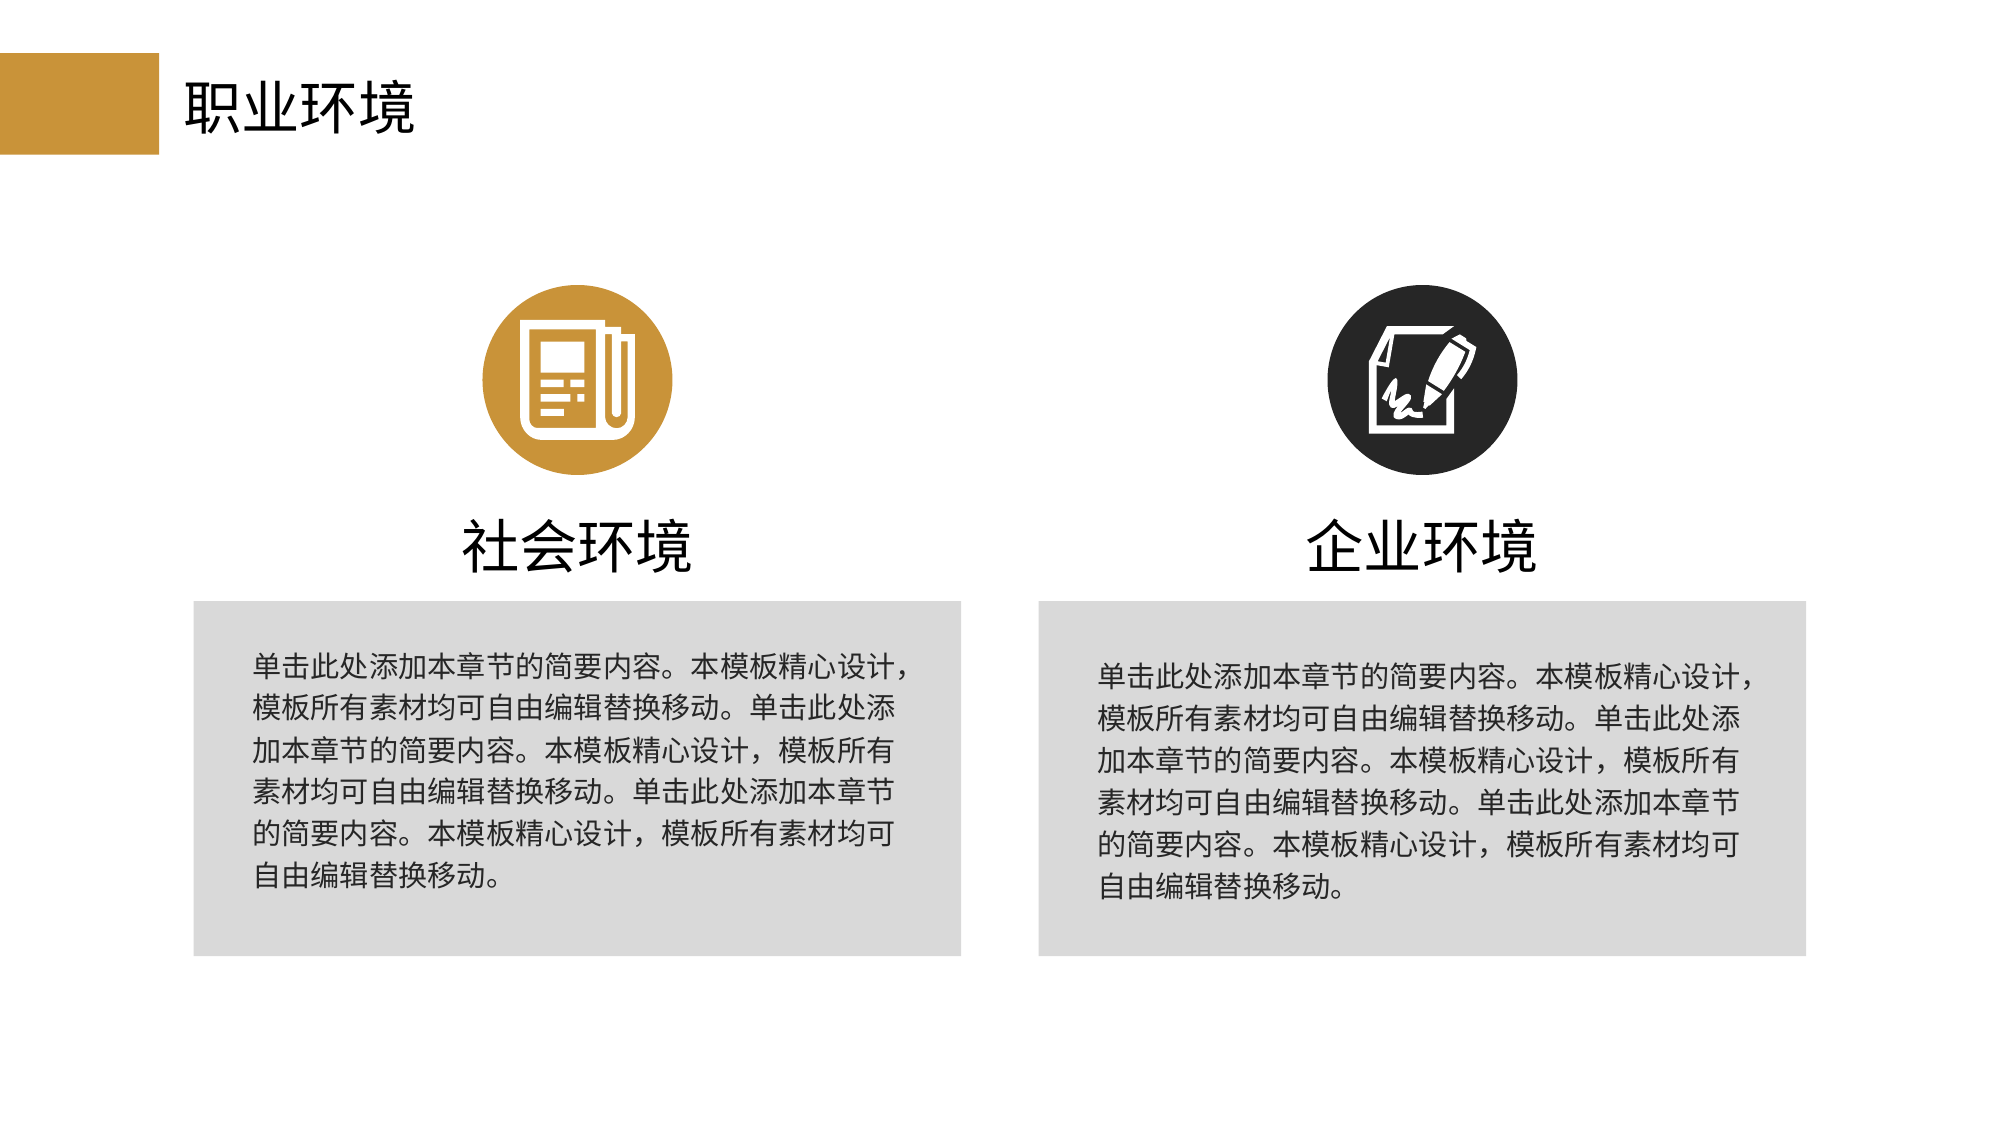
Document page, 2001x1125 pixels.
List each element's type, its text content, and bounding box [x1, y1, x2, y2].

text_box 社会环境 [433, 502, 722, 588]
text_box [1038, 600, 1807, 957]
text_box 单击此处添加本章节的简要内容。本模板精心设计，模板所有素材均可自由编辑替换移动。单击此处添加本章节的简要内容。本模板精心设计，模板所有素材均可自由编辑替换移动。单击此处添加本章节的简要内容。本模板精心设计，模板所有素材均可自由编辑替换移动。 [237, 633, 918, 900]
text_box [1428, 334, 1477, 391]
text_box [1326, 283, 1519, 477]
text_box [481, 283, 674, 477]
text_box 企业环境 [1278, 502, 1567, 588]
text_box [193, 600, 962, 957]
text_box 职业环境 [168, 63, 547, 149]
text_box 单击此处添加本章节的简要内容。本模板精心设计，模板所有素材均可自由编辑替换移动。单击此处添加本章节的简要内容。本模板精心设计，模板所有素材均可自由编辑替换移动。单击此处添加本章节的简要内容。本模板精心设计，模板所有素材均可自由编辑替换移动。 [1082, 643, 1763, 911]
text_box [1368, 326, 1455, 434]
text_box [520, 319, 635, 440]
text_box [0, 52, 160, 156]
